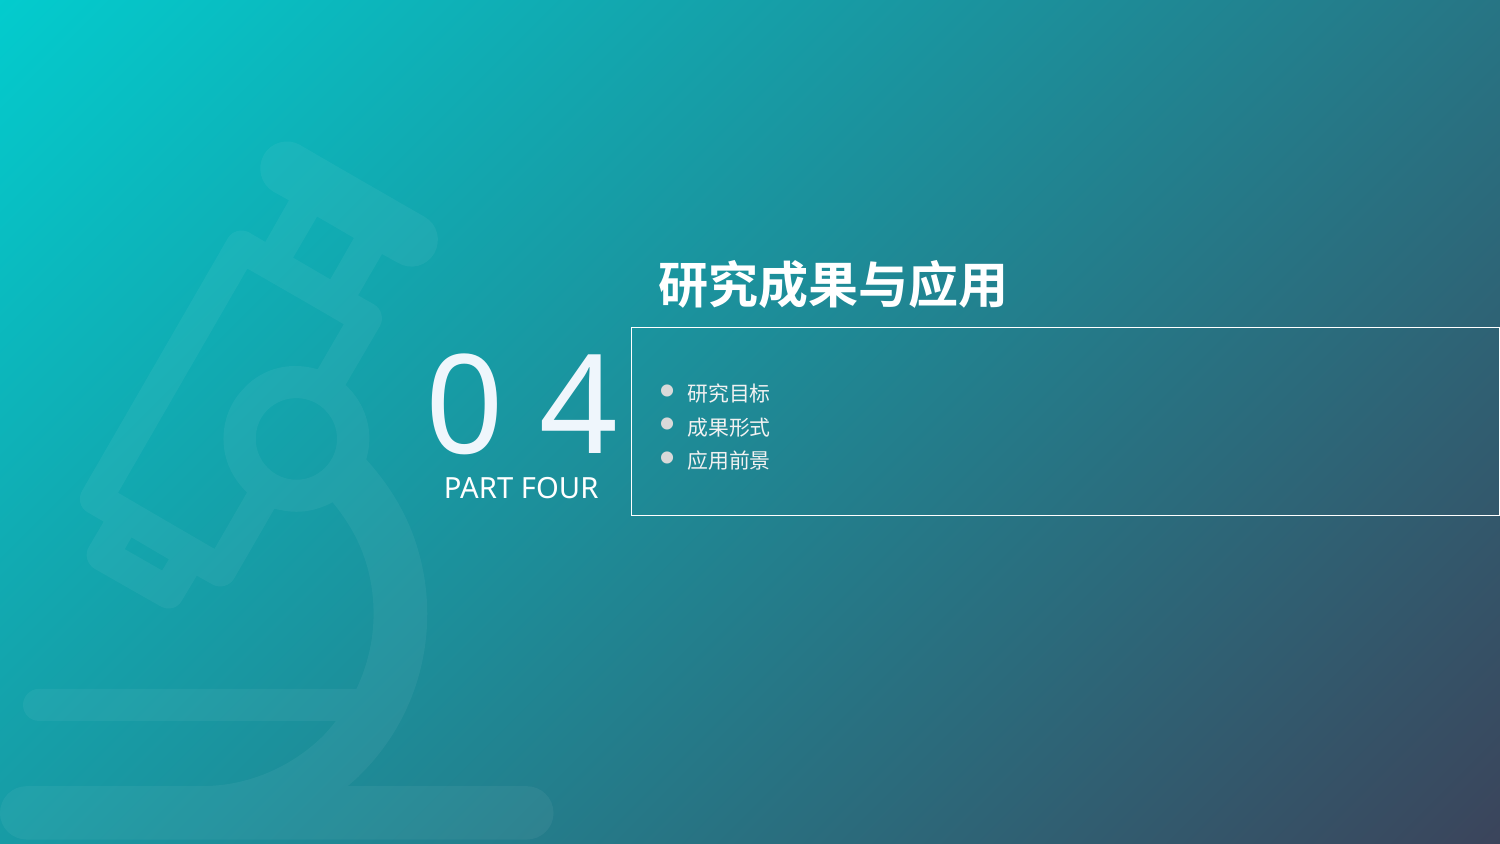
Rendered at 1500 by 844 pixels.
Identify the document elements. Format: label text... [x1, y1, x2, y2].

text_box PART FOUR [422, 462, 621, 512]
text_box [631, 327, 1500, 516]
text_box 研究目标 成果形式 应用前景 [644, 365, 786, 480]
text_box [0, 141, 554, 840]
text_box 0 4 [410, 308, 634, 489]
text_box 研究成果与应用 [642, 242, 1248, 325]
